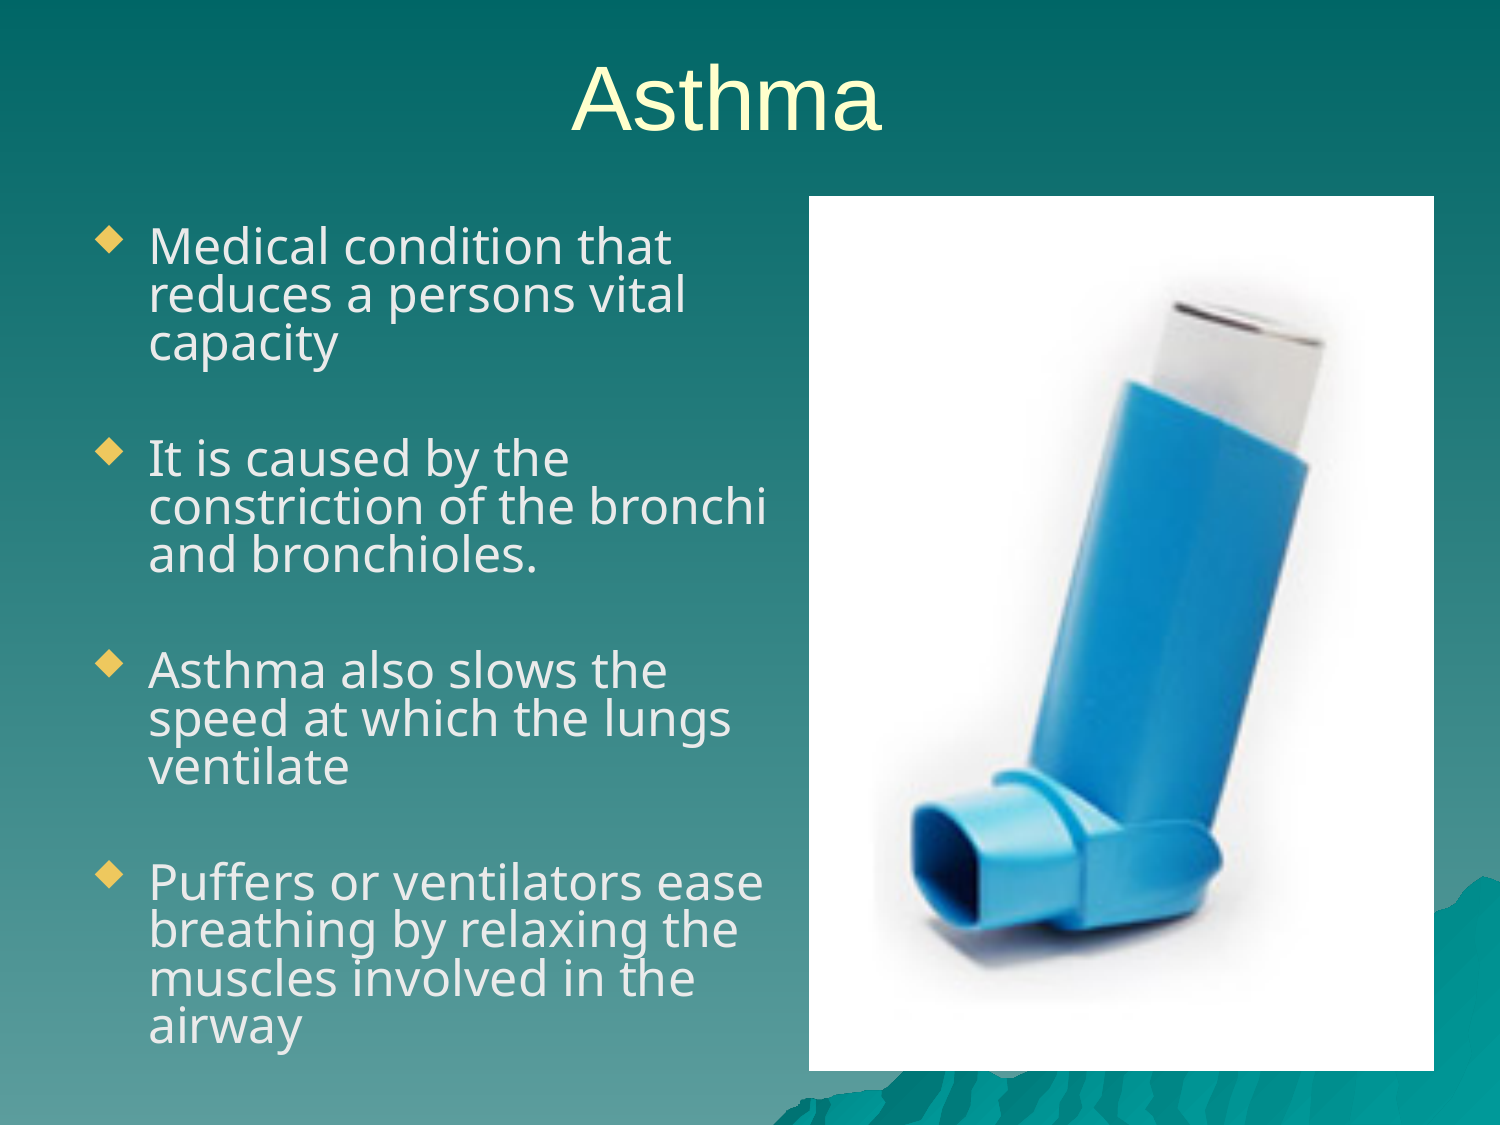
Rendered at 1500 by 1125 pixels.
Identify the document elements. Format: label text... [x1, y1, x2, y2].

list Medical condition that reduces a persons vital capacity It is caused by the constriction of the bronchi and bronchioles. Asthma also slows the speed at which the lungs ventilate Puffers or ventilators ease breathing by relaxing the muscles involved in the airway [76, 148, 788, 863]
title Asthma [64, 0, 1416, 188]
picture [808, 196, 1434, 1071]
